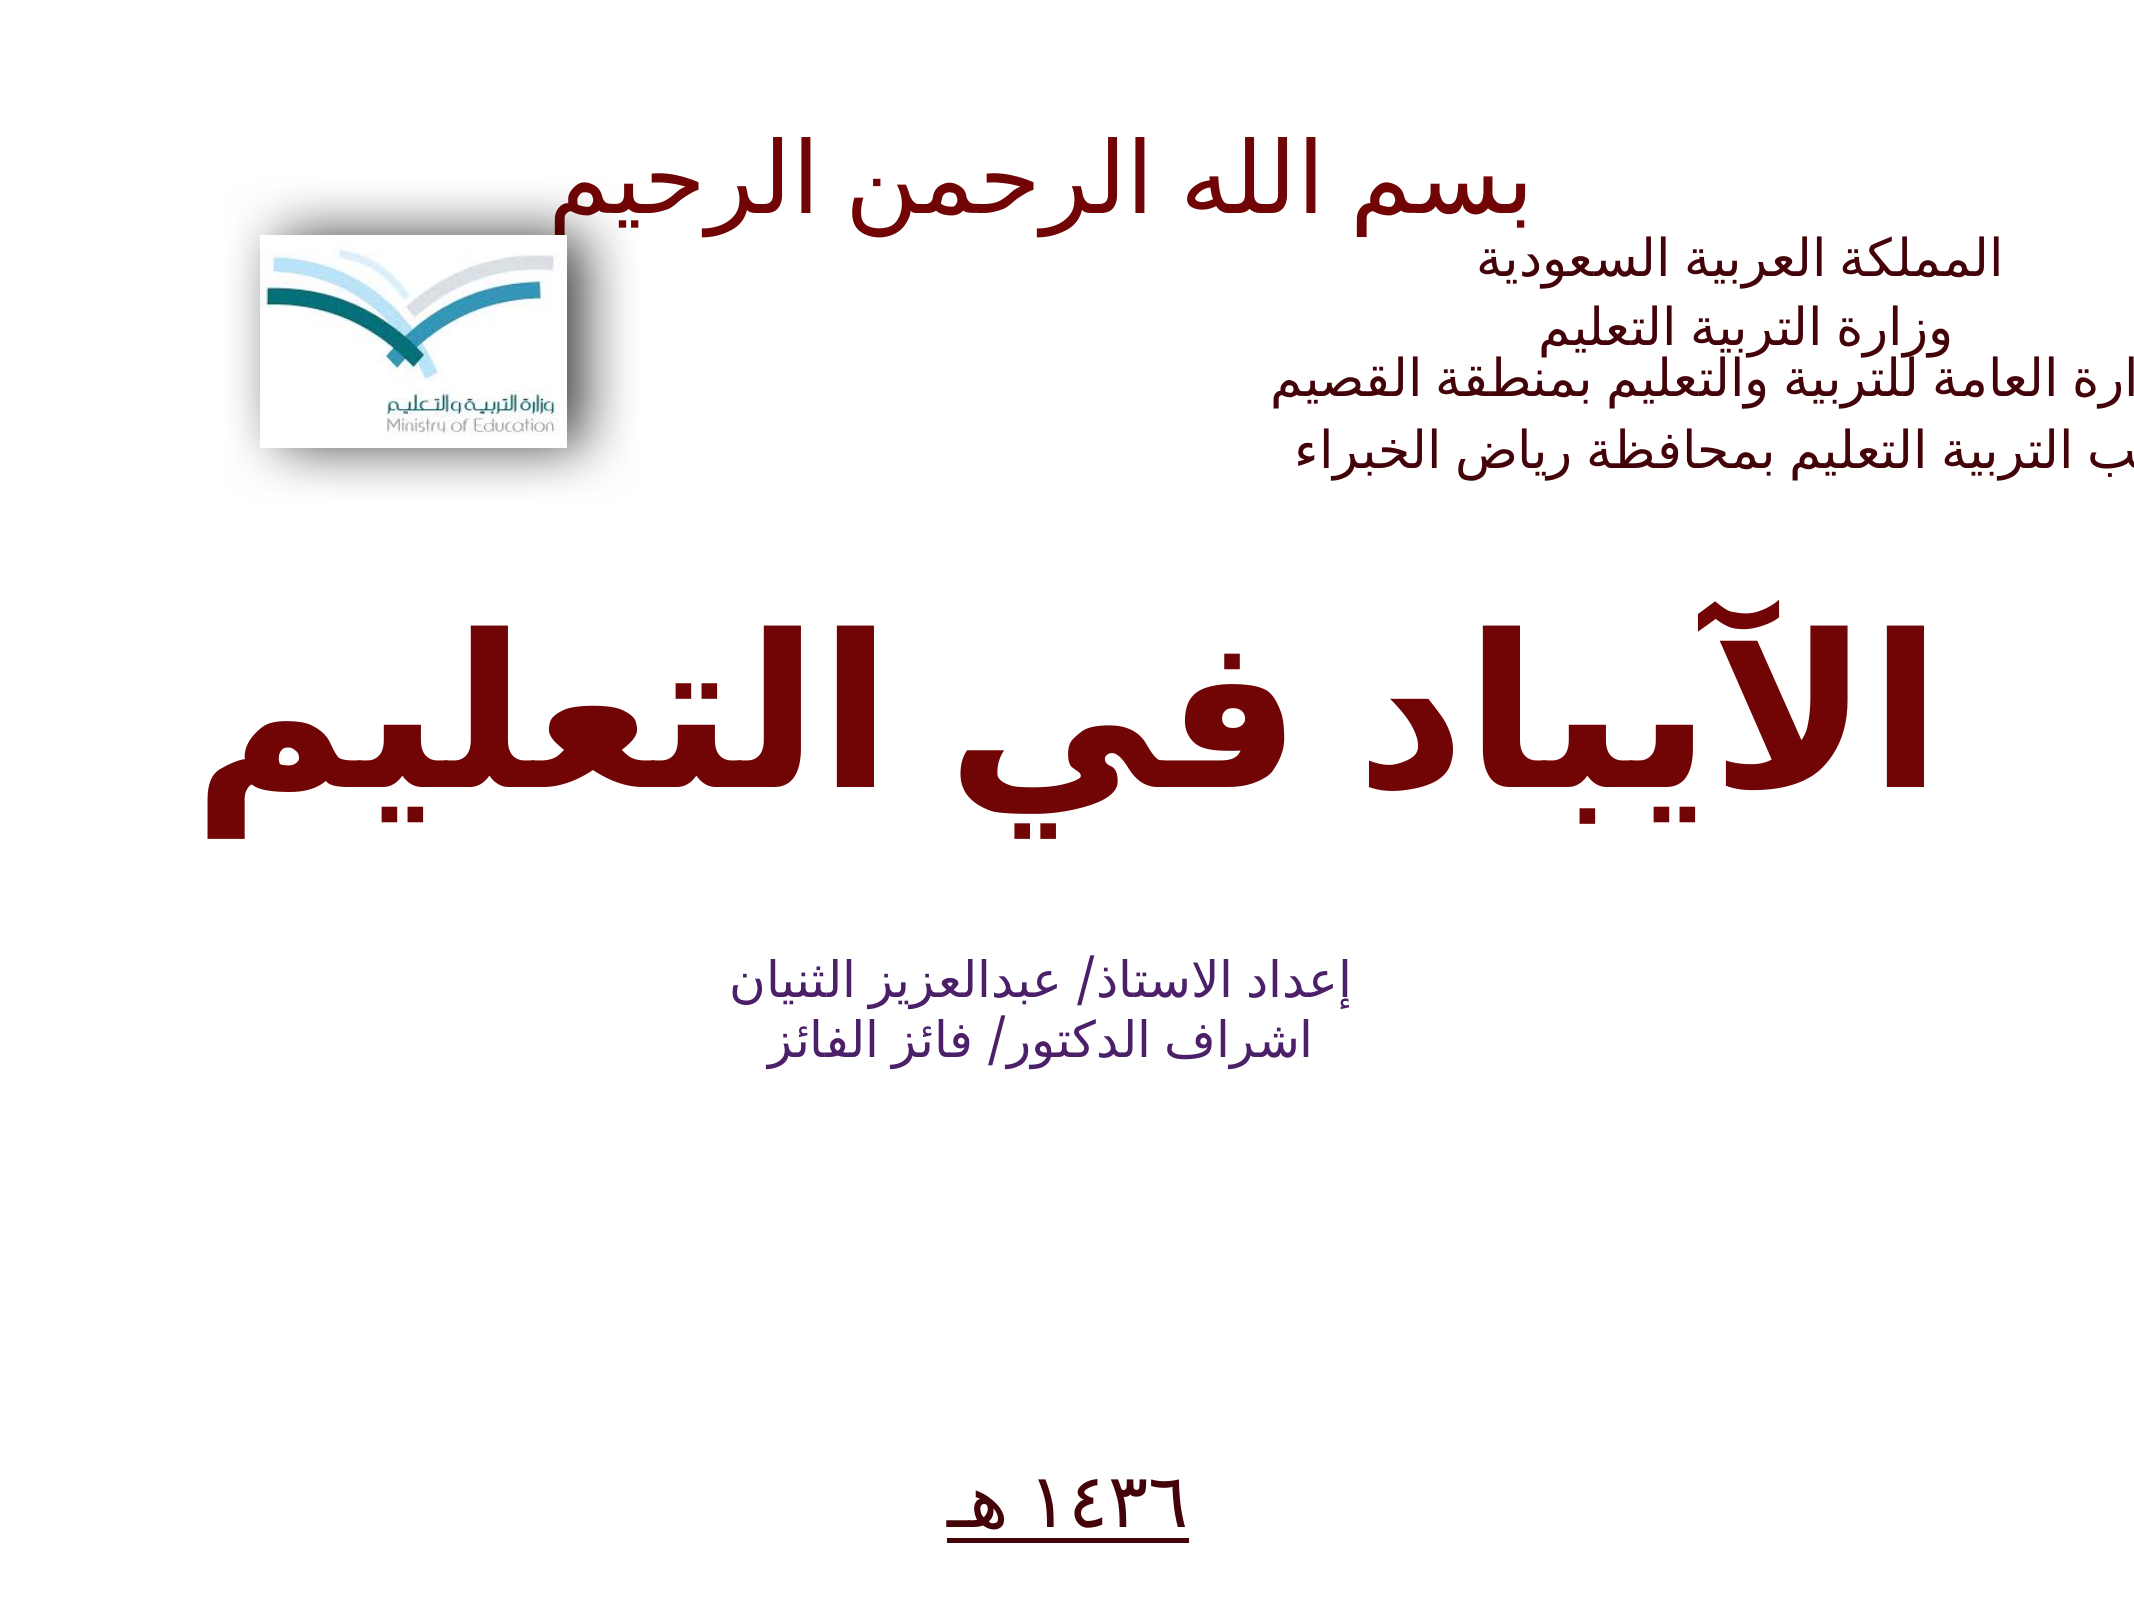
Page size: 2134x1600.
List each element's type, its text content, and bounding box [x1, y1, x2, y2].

picture [260, 235, 567, 448]
text_box إعداد الاستاذ/ عبدالعزيز الثنيان اشراف الدكتور/ فائز الفائز [606, 939, 1477, 1076]
text_box مكتب التربية التعليم بمحافظة رياض الخبراء [1286, 416, 2134, 487]
text_box وزارة التربية التعليم [1530, 295, 1976, 364]
text_box الآيباد في التعليم [172, 64, 1965, 830]
text_box ١٤٣٦ هـ [938, 1444, 1198, 1552]
text_box الادارة العامة للتربية والتعليم بمنطقة القصيم [1262, 336, 2134, 416]
text_box المملكة العربية السعودية [1468, 215, 2027, 295]
